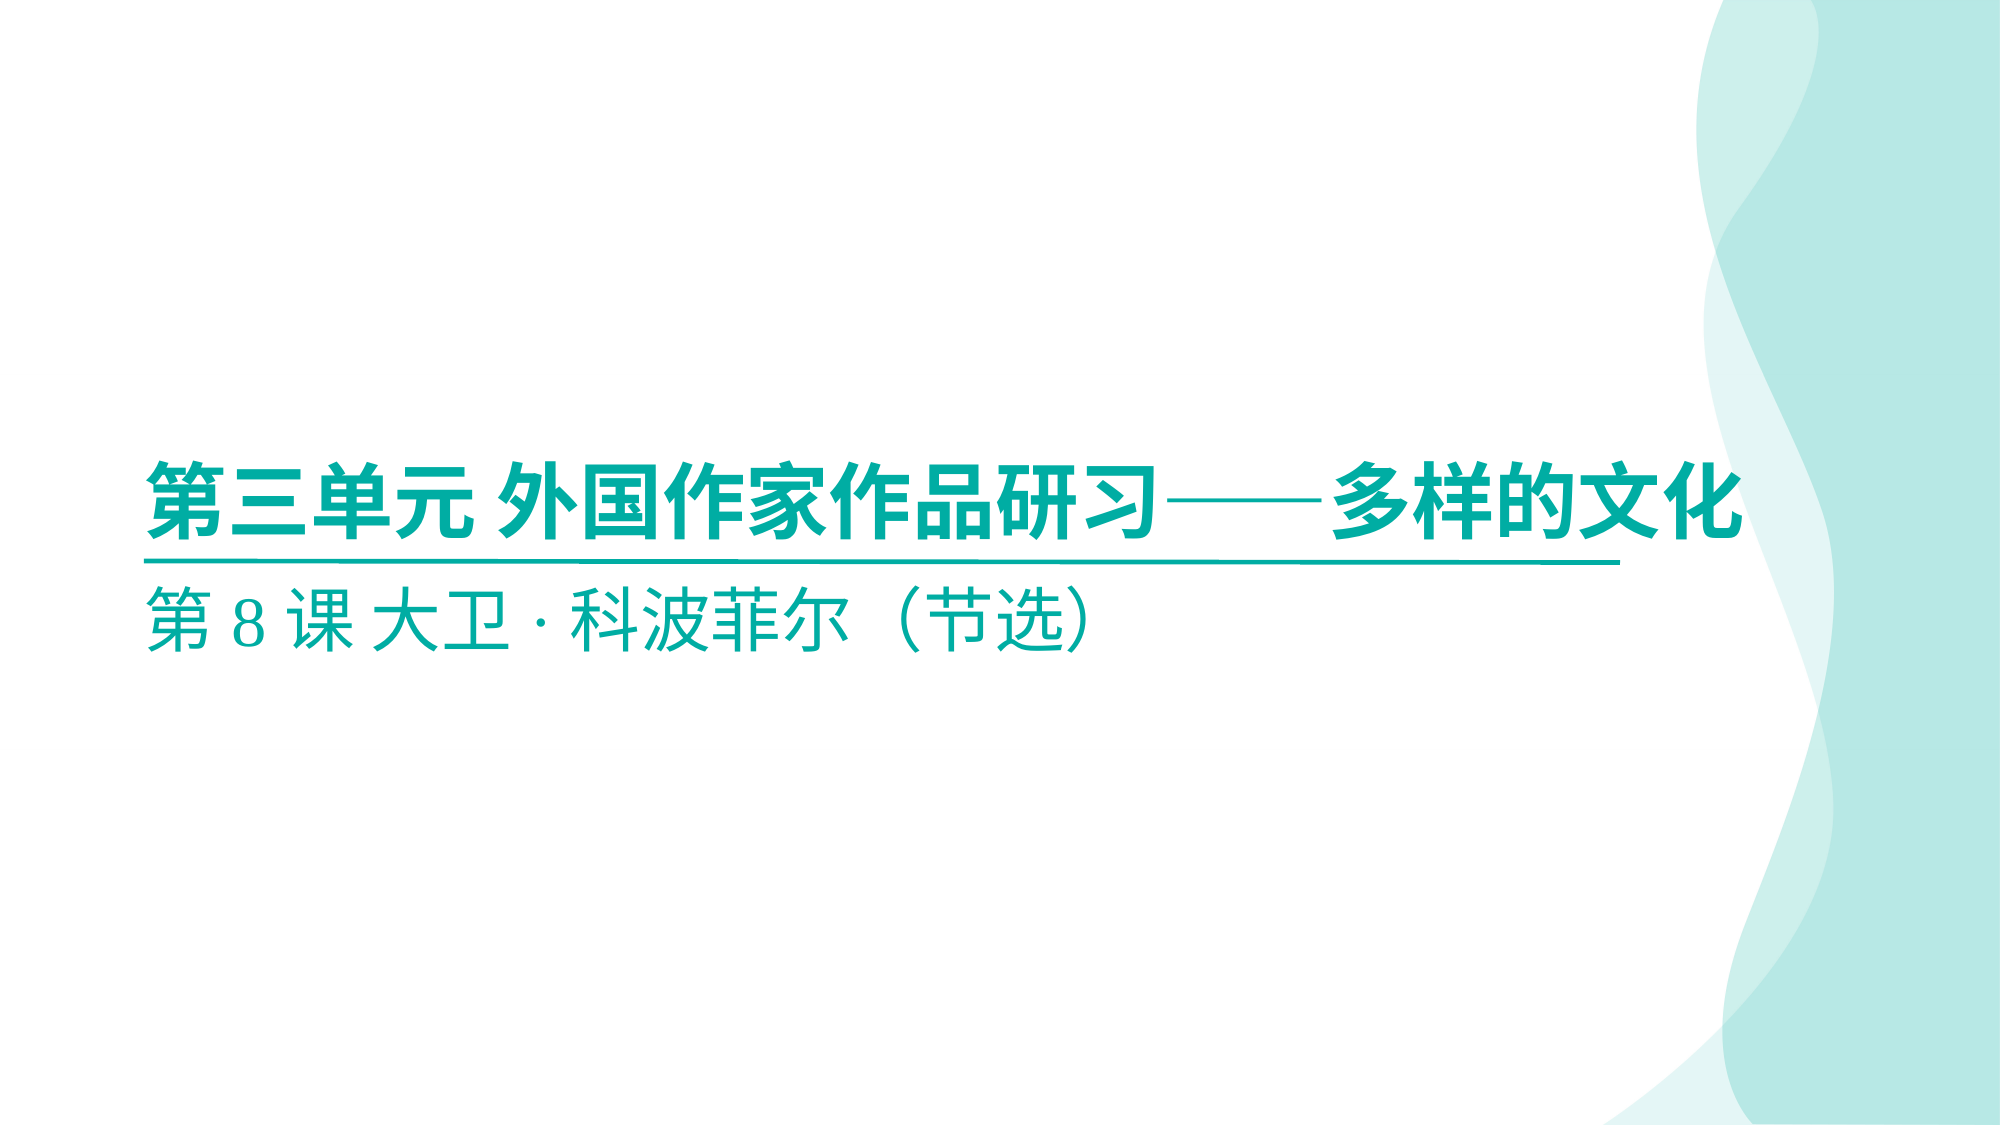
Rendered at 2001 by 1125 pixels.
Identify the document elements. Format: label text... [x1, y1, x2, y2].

picture [0, 0, 2000, 1125]
text_box 第8课 大卫·科波菲尔（节选） [143, 572, 1946, 744]
text_box 第三单元 外国作家作品研习——多样的文化 [143, 430, 1946, 549]
